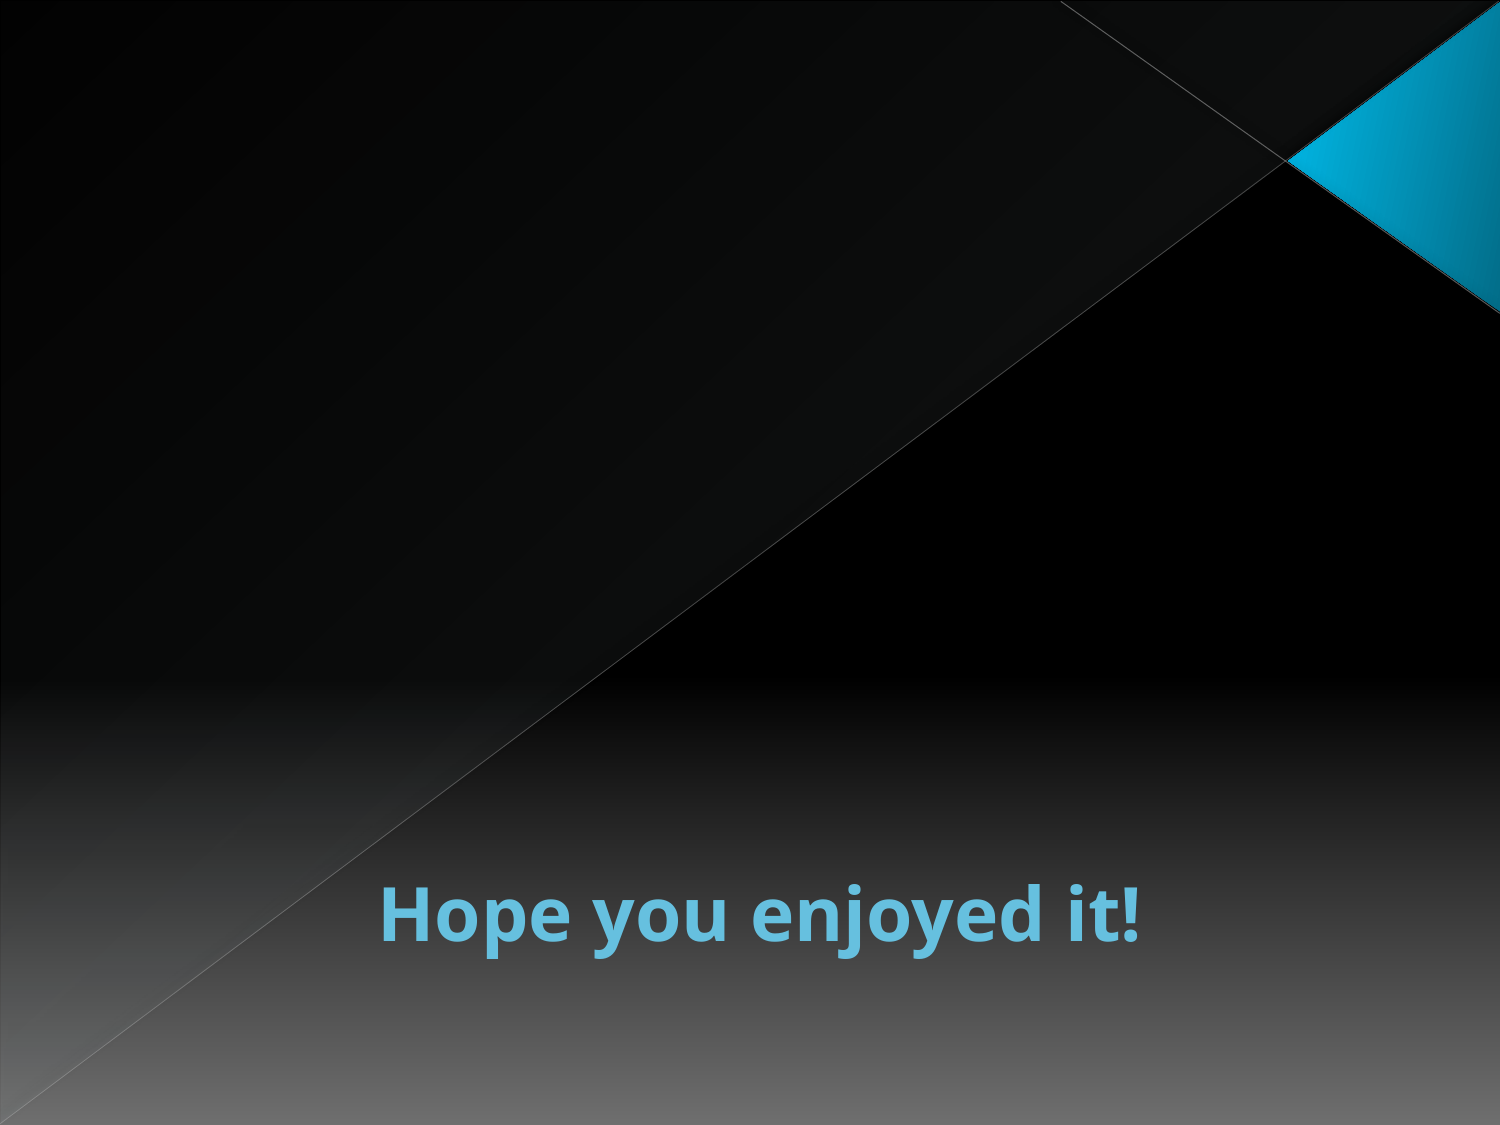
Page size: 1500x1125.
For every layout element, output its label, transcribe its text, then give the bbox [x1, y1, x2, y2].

title Hope you enjoyed it! [362, 800, 1500, 1024]
